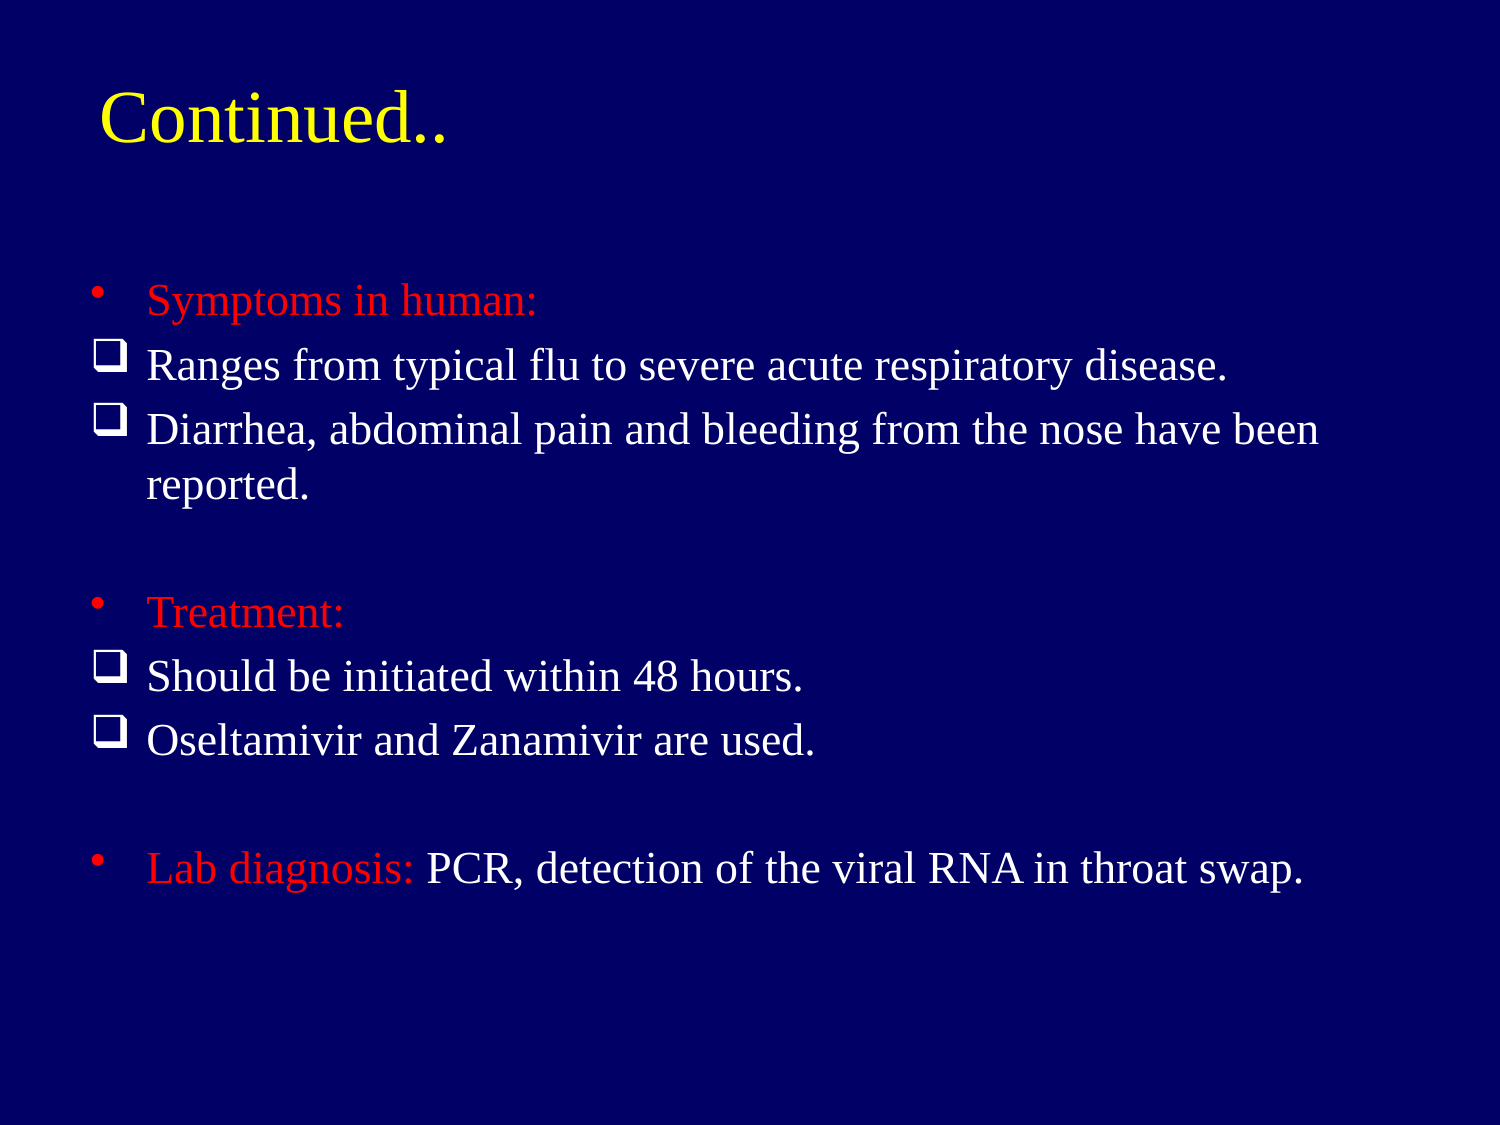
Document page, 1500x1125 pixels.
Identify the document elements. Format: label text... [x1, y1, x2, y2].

text_box Continued.. [85, 19, 1436, 207]
list Symptoms in human: Ranges from typical flu to severe acute respiratory disease. Diarrhea, abdominal pain and bleeding from the nose have been reported. Treatment: Should be initiated within 48 hours. Oseltamivir and Zanamivir are used. Lab diagnosis: PCR, detection of the viral RNA in throat swap. [74, 262, 1426, 1006]
